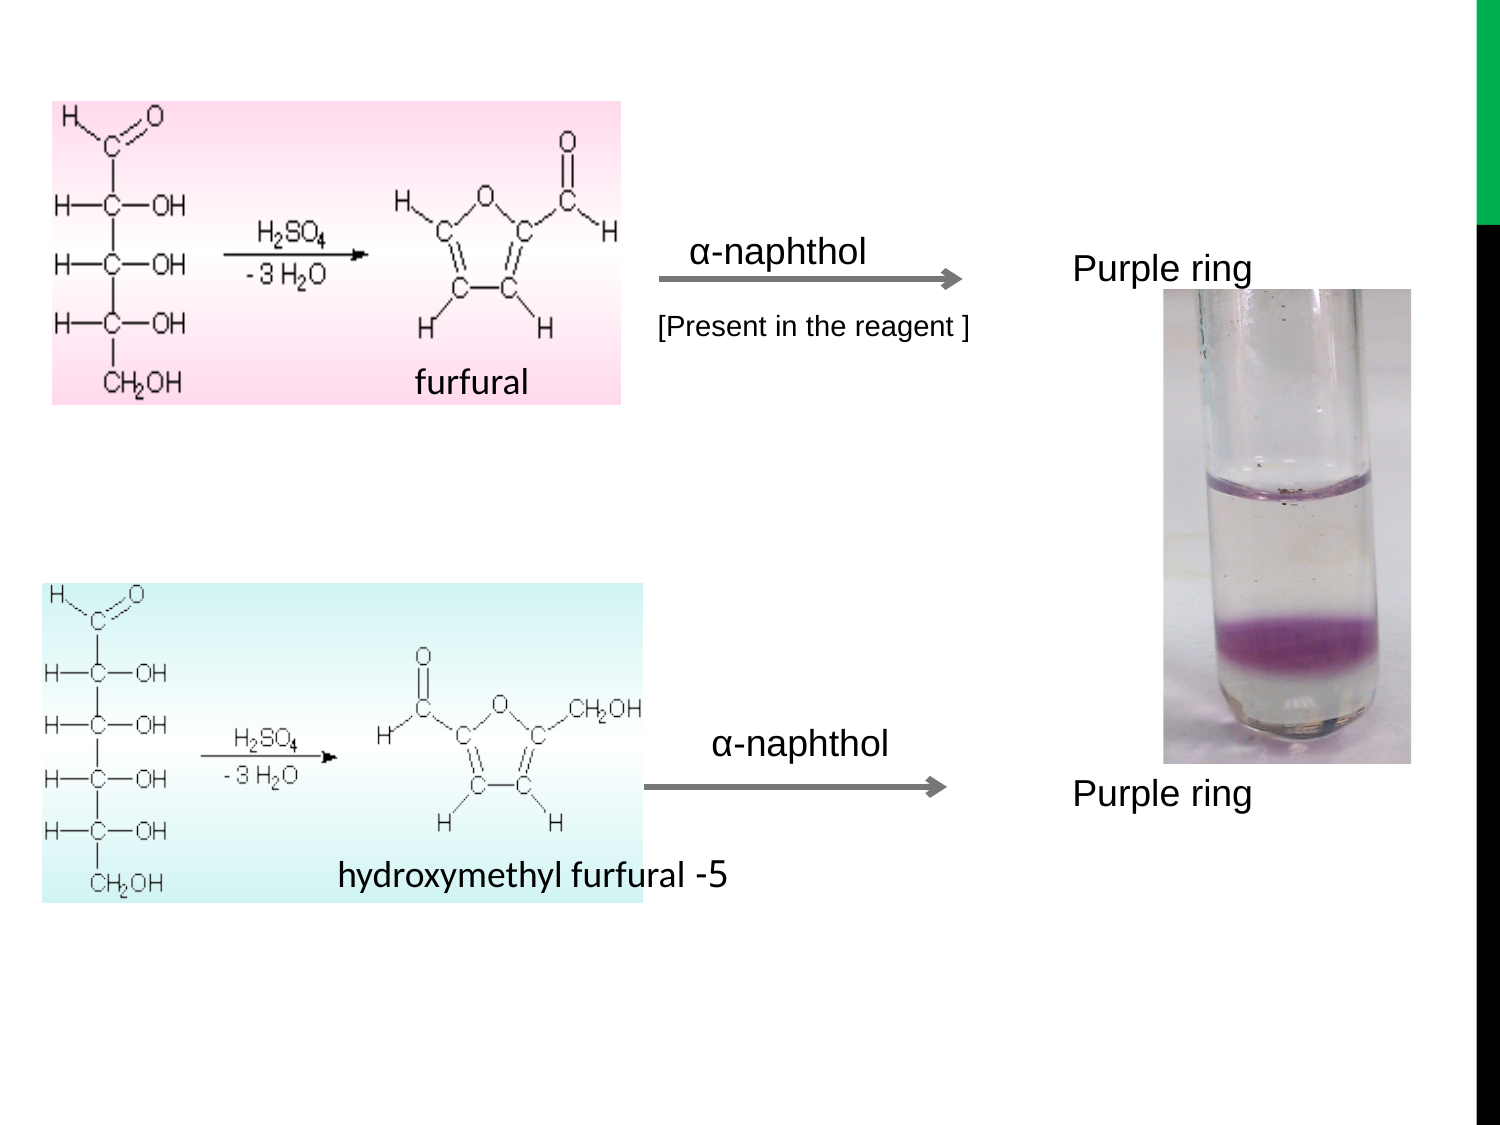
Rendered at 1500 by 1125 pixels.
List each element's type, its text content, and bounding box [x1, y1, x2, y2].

text_box Purple ring [962, 236, 1363, 297]
text_box Purple ring [962, 761, 1363, 822]
picture [42, 583, 644, 904]
text_box α-naphthol [Present in the reagent ] [642, 219, 1010, 395]
text_box 5- hydroxymethyl furfural [651, 842, 744, 903]
picture [51, 101, 621, 406]
picture [1162, 289, 1412, 764]
text_box α-naphthol [686, 711, 904, 772]
